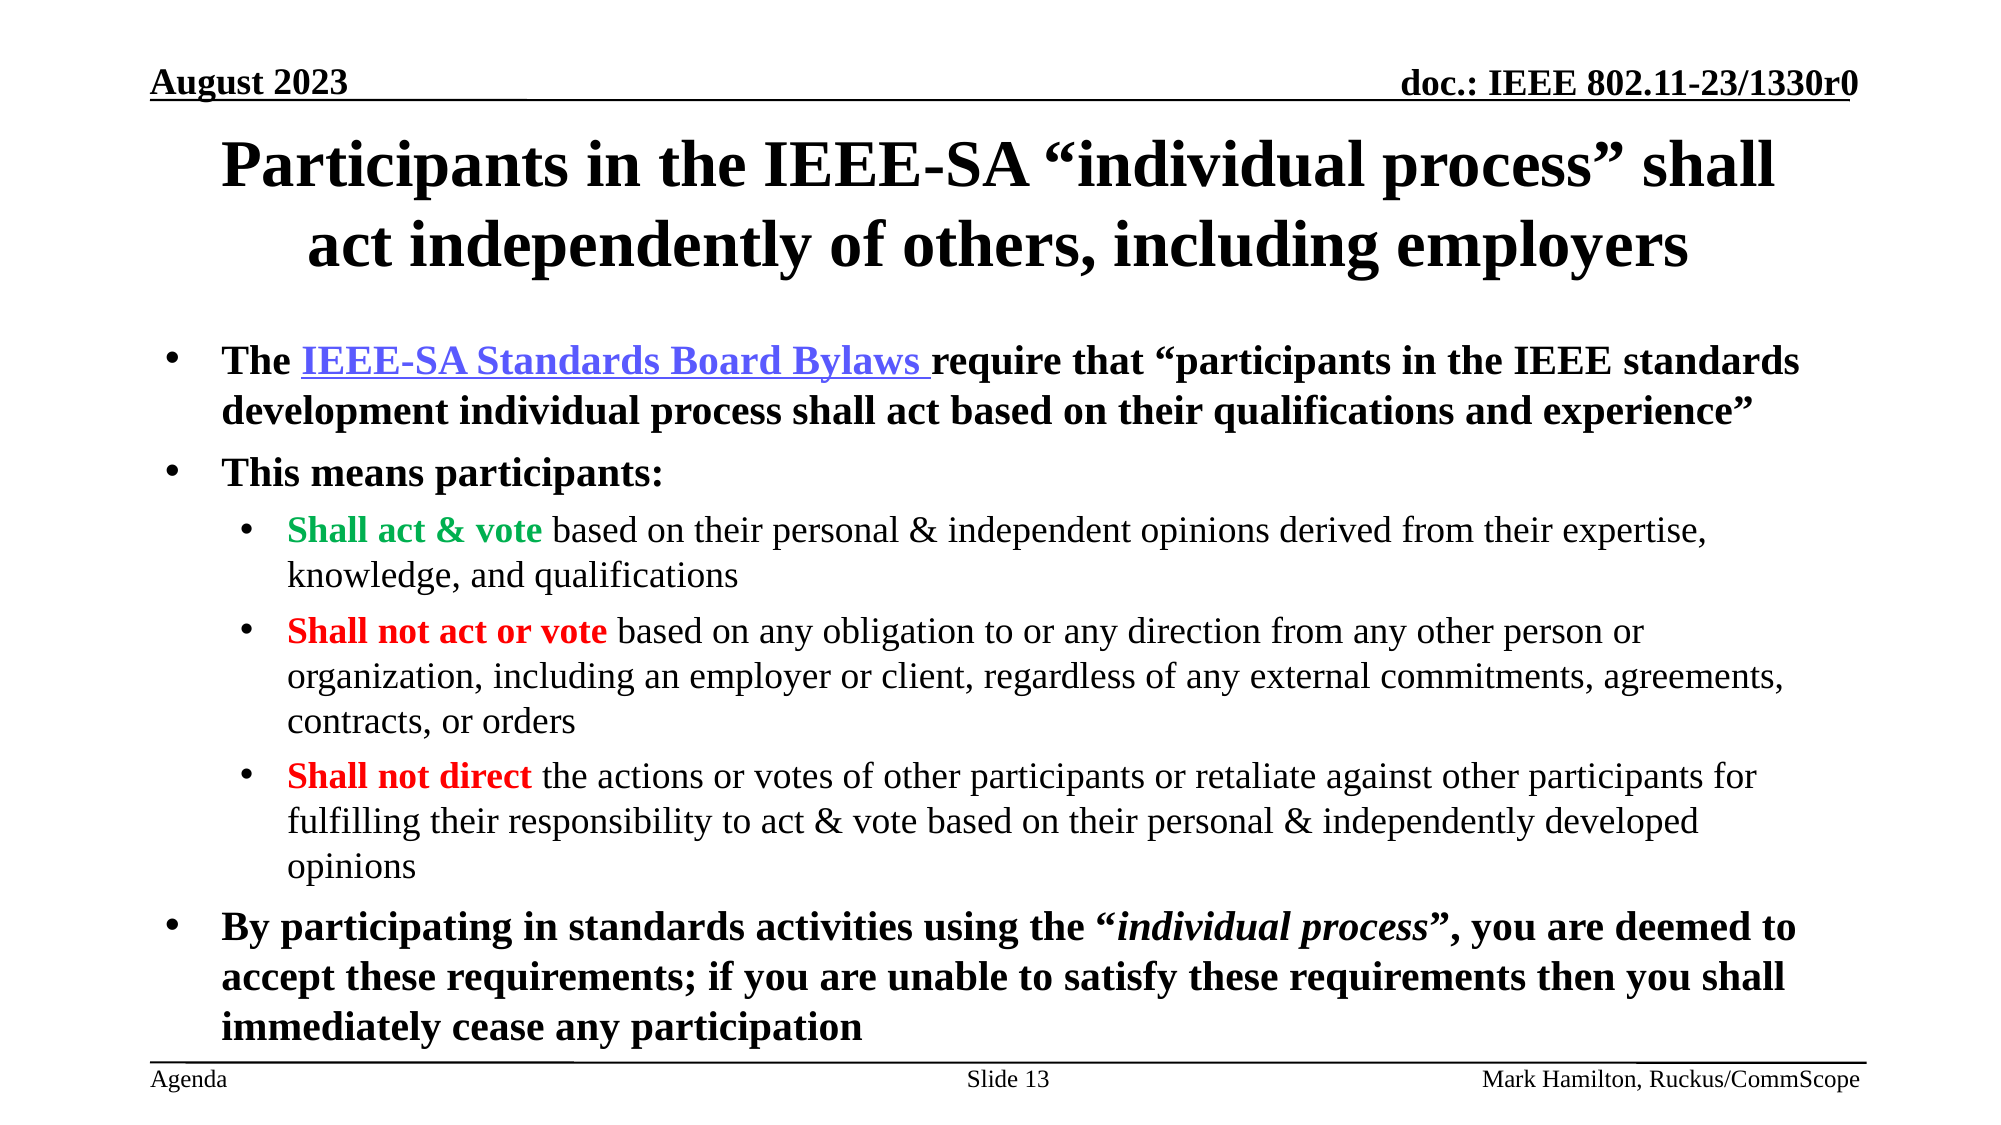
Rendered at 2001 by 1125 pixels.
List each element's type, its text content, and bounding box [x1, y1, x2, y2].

slide_number Slide 13 [950, 1061, 1067, 1123]
list The IEEE-SA Standards Board Bylaws require that “participants in the IEEE standards development individual process shall act based on their qualifications and experience” This means participants: Shall act & vote based on their personal & independent opinions derived from their expertise, knowledge, and qualifications Shall not act or vote based on any obligation to or any direction from any other person or organization, including an employer or client, regardless of any external commitments, agreements, contracts, or orders Shall not direct the actions or votes of other participants or retaliate against other participants for fulfilling their responsibility to act & vote based on their personal & independently developed opinions By participating in standards activities using the “individual process”, you are deemed to accept these requirements; if you are unable to satisfy these requirements then you shall immediately cease any participation [149, 324, 1850, 1000]
title Participants in the IEEE-SA “individual process” shall act independently of others, including employers [149, 112, 1850, 288]
